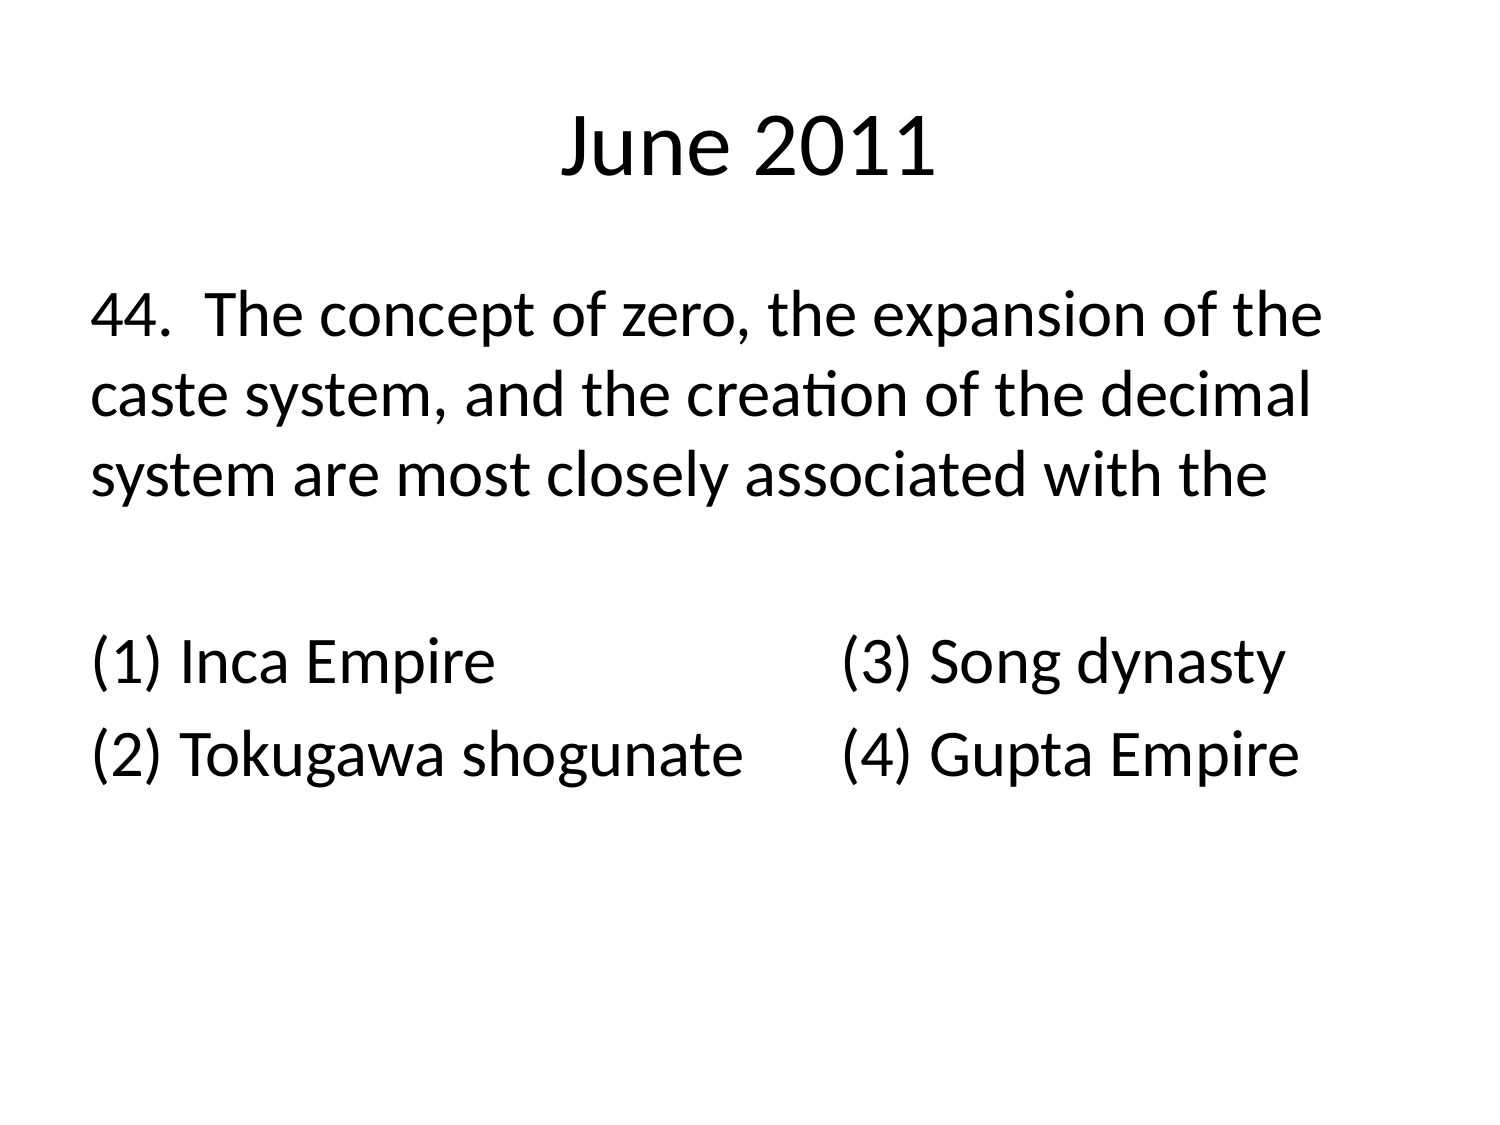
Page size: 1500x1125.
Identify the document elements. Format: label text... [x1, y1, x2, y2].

title June 2011 [75, 45, 1425, 233]
list 44. The concept of zero, the expansion of the caste system, and the creation of the decimal system are most closely associated with the (1) Inca Empire (3) Song dynasty (2) Tokugawa shogunate (4) Gupta Empire [75, 262, 1425, 1005]
